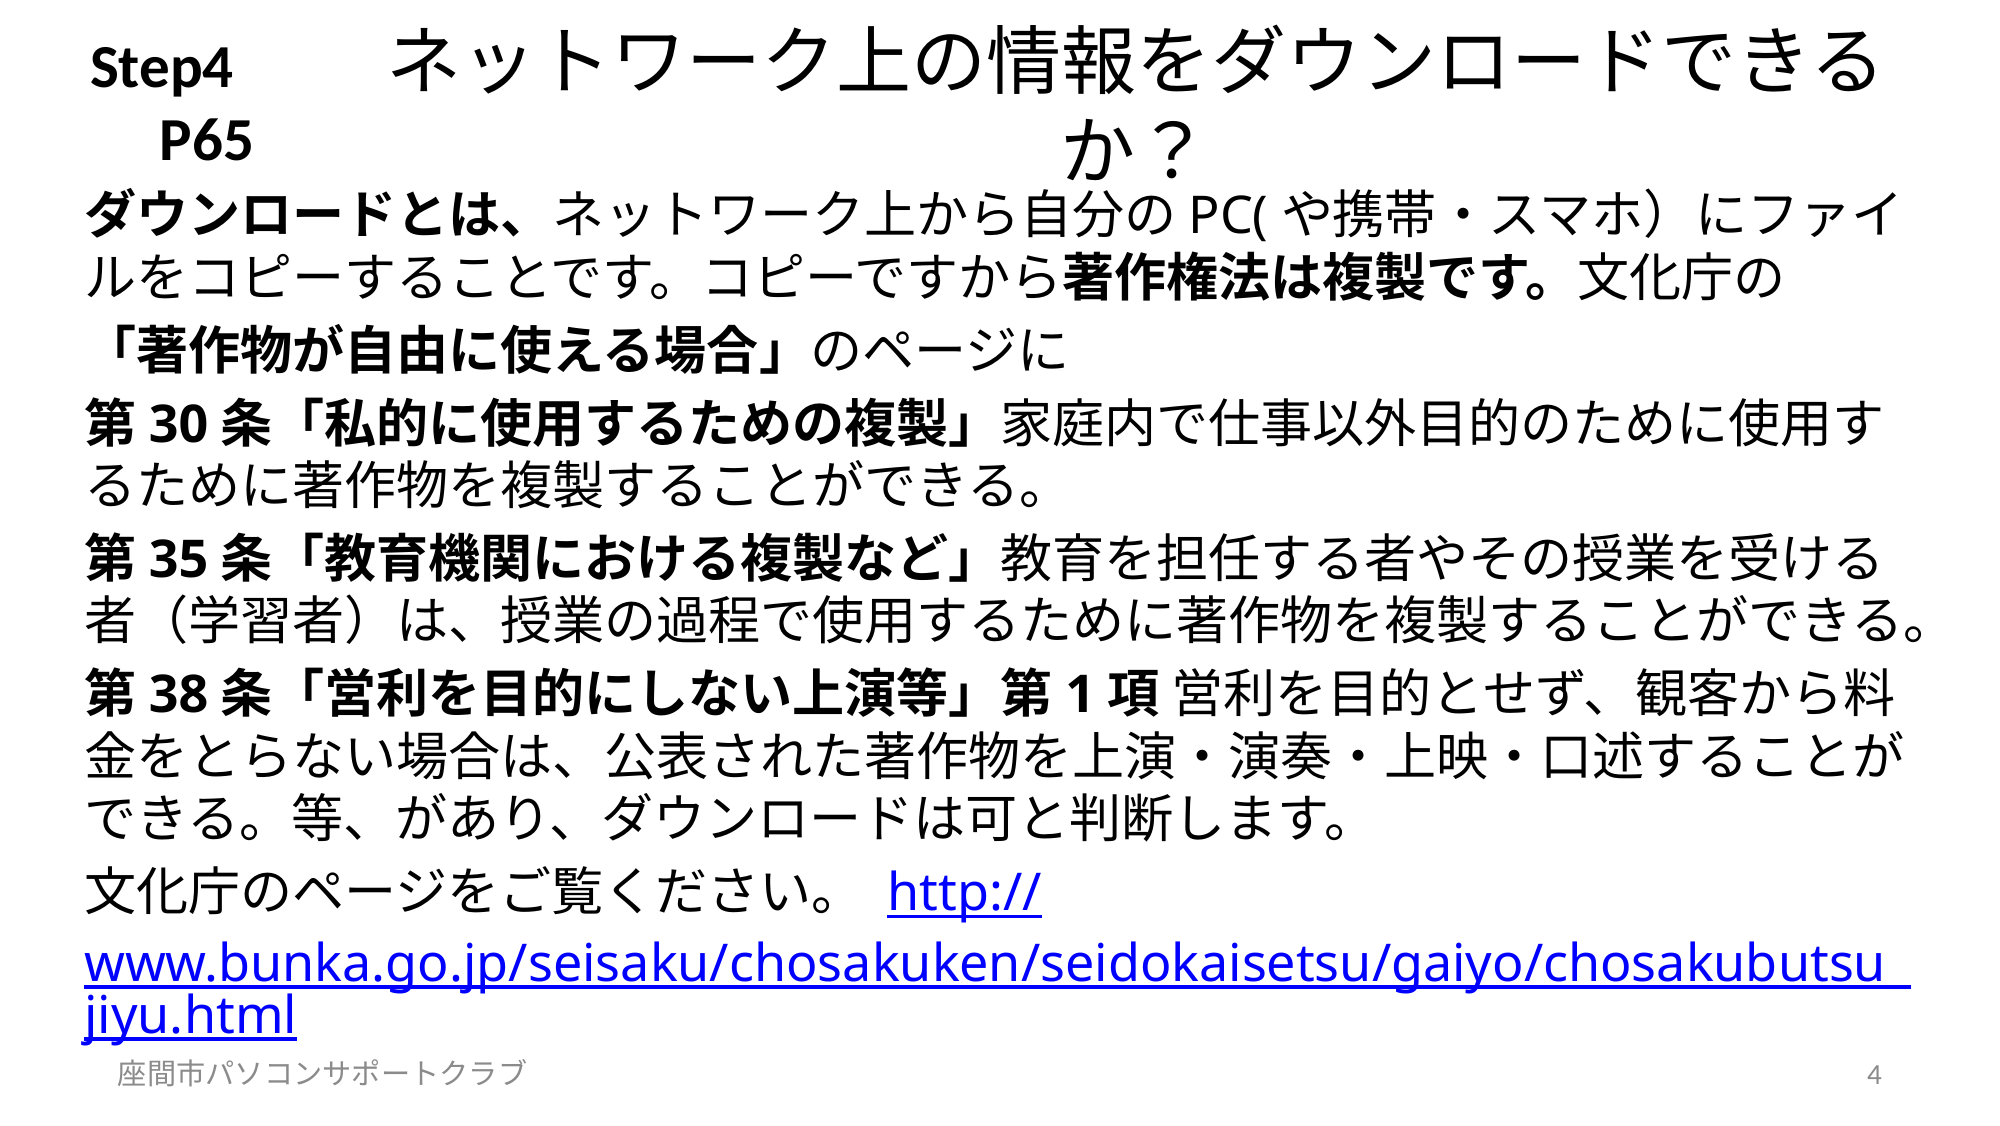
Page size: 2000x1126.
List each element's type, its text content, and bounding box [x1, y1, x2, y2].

slide_number 4 [1433, 1042, 1900, 1103]
text_box Step4 P65 [90, 22, 327, 173]
title ネットワーク上の情報をダウンロードできるか？ [338, 34, 1933, 172]
slide_number 座間市パソコンサポートクラブ [99, 1042, 567, 1103]
subtitle ダウンロードとは、ネットワーク上から自分のPC(や携帯・スマホ）にファイルをコピーすることです。コピーですから著作権法は複製です。文化庁の 「著作物が自由に使える場合」のページに 第30条「私的に使用するための複製」家庭内で仕事以外目的のために使用するために著作物を複製することができる。 第35条「教育機関における複製など」教育を担任する者やその授業を受ける者（学習者）は、授業の過程で使用するために著作物を複製することができる。 第38条「営利を目的にしない上演等」第1項 営利を目的とせず、観客から料金をとらない場合は、公表された著作物を上演・演奏・上映・口述することができる。等、があり、ダウンロードは可と判断します。 文化庁のページをご覧ください。 http://www.bunka.go.jp/seisaku/chosakuken/seidokaisetsu/gaiyo/chosakubutsu_jiyu.html [66, 172, 1933, 1036]
